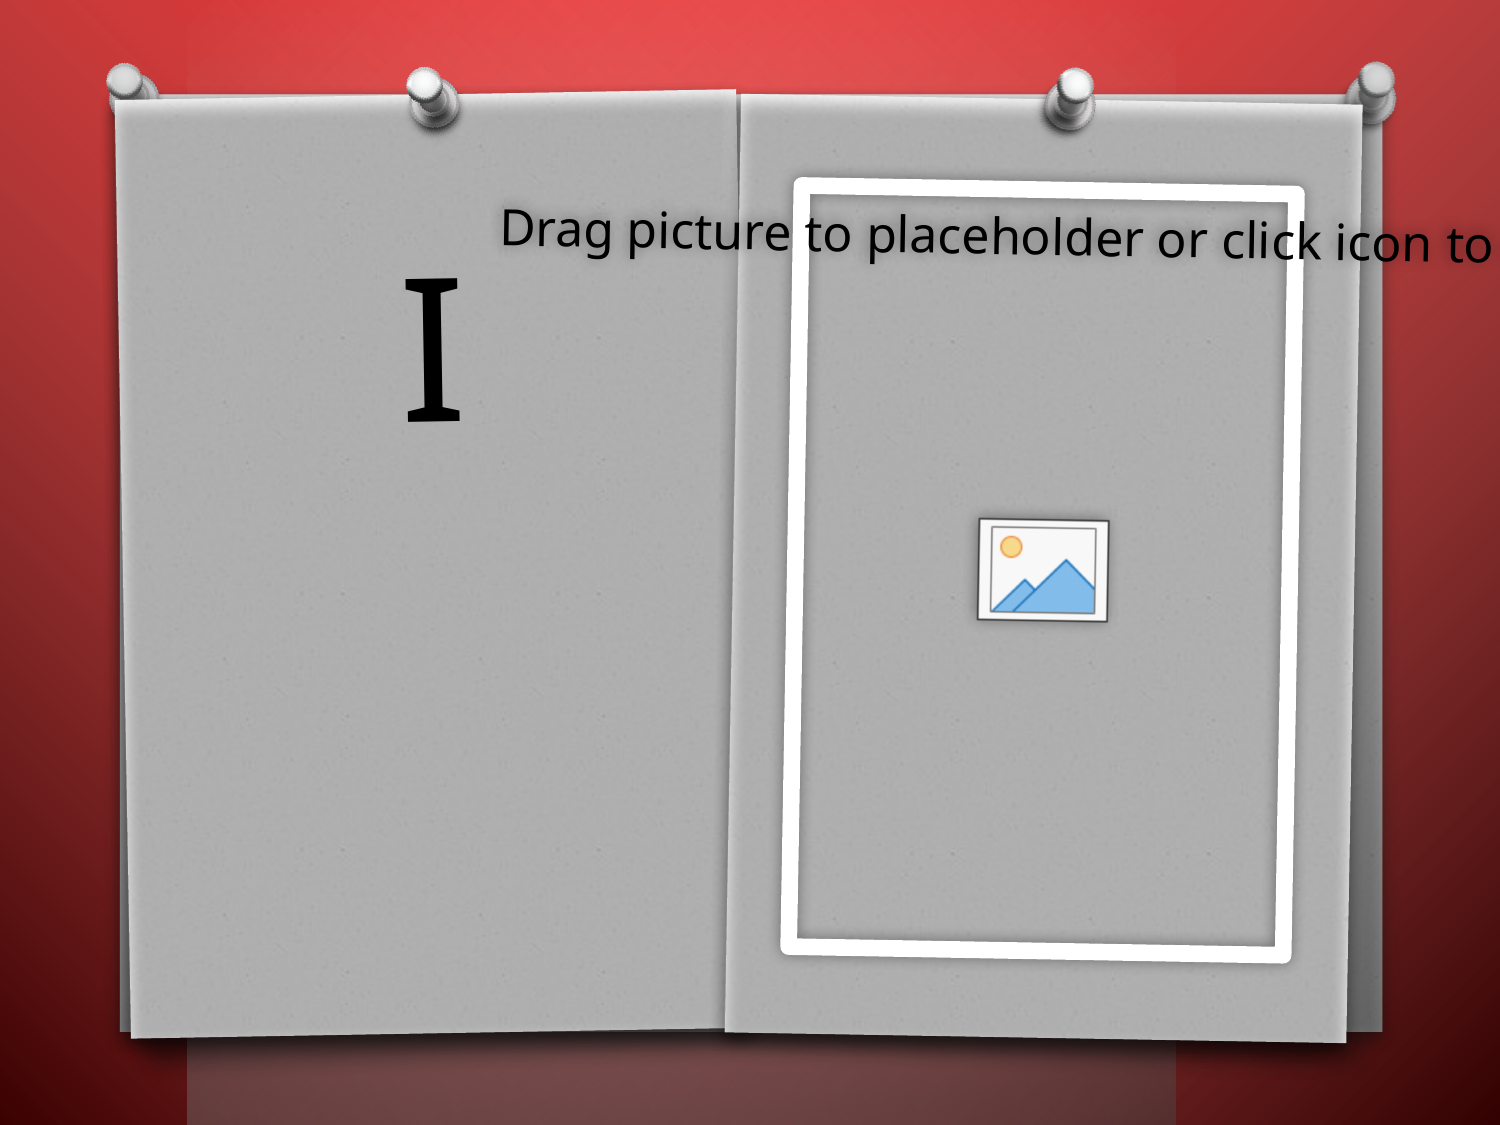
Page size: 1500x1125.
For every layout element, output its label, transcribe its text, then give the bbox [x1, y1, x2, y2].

picture [375, 33, 497, 157]
picture [803, 197, 1282, 943]
title I [179, 222, 687, 475]
picture [1016, 41, 1138, 162]
